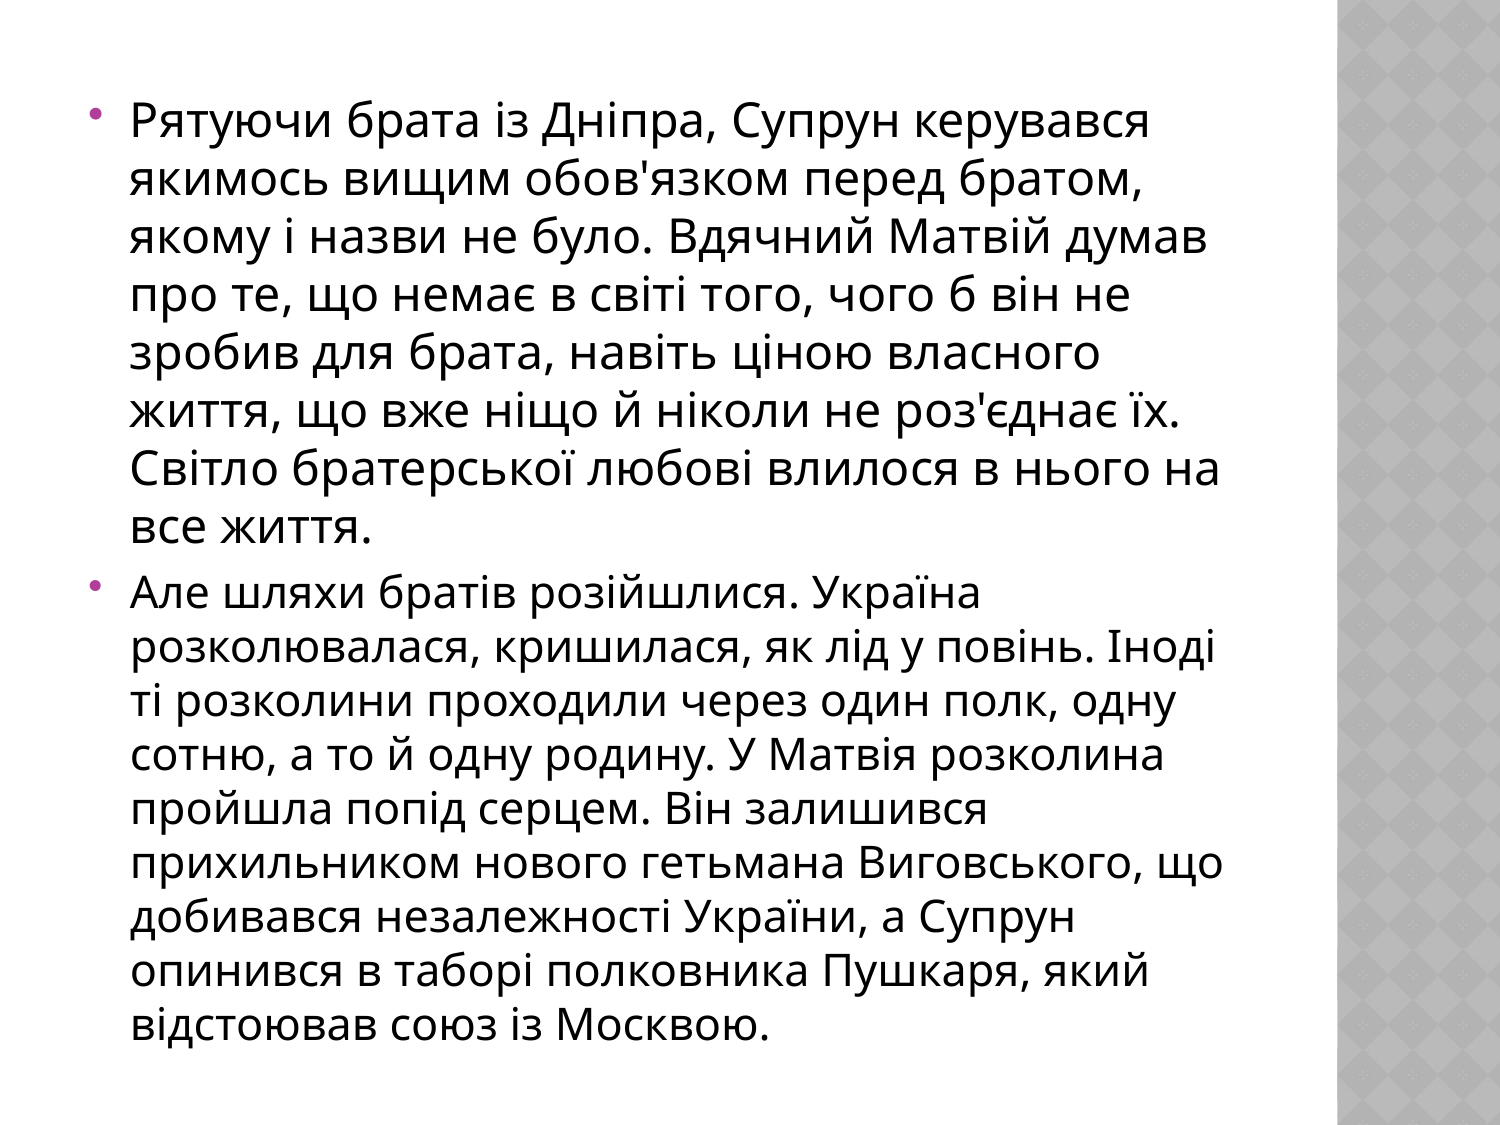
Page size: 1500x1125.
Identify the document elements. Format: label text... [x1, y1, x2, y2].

list Рятуючи брата із Дніпра, Супрун керувався якимось вищим обов'язком перед братом, якому і назви не було. Вдячний Матвій думав про те, що немає в світі того, чого б він не зробив для брата, навіть ціною власного життя, що вже ніщо й ніколи не роз'єднає їх. Світло братерської любові влилося в нього на все життя. Але шляхи братів розійшлися. Україна розколювалася, кришилася, як лід у повінь. Іноді ті розколини проходили через один полк, одну сотню, а то й одну родину. У Матвія розколина пройшла попід серцем. Він залишився прихильником нового гетьмана Виговського, що добивався незалежності України, а Супрун опинився в таборі полковника Пушкаря, який відстоював союз із Москвою. [75, 82, 1263, 1059]
